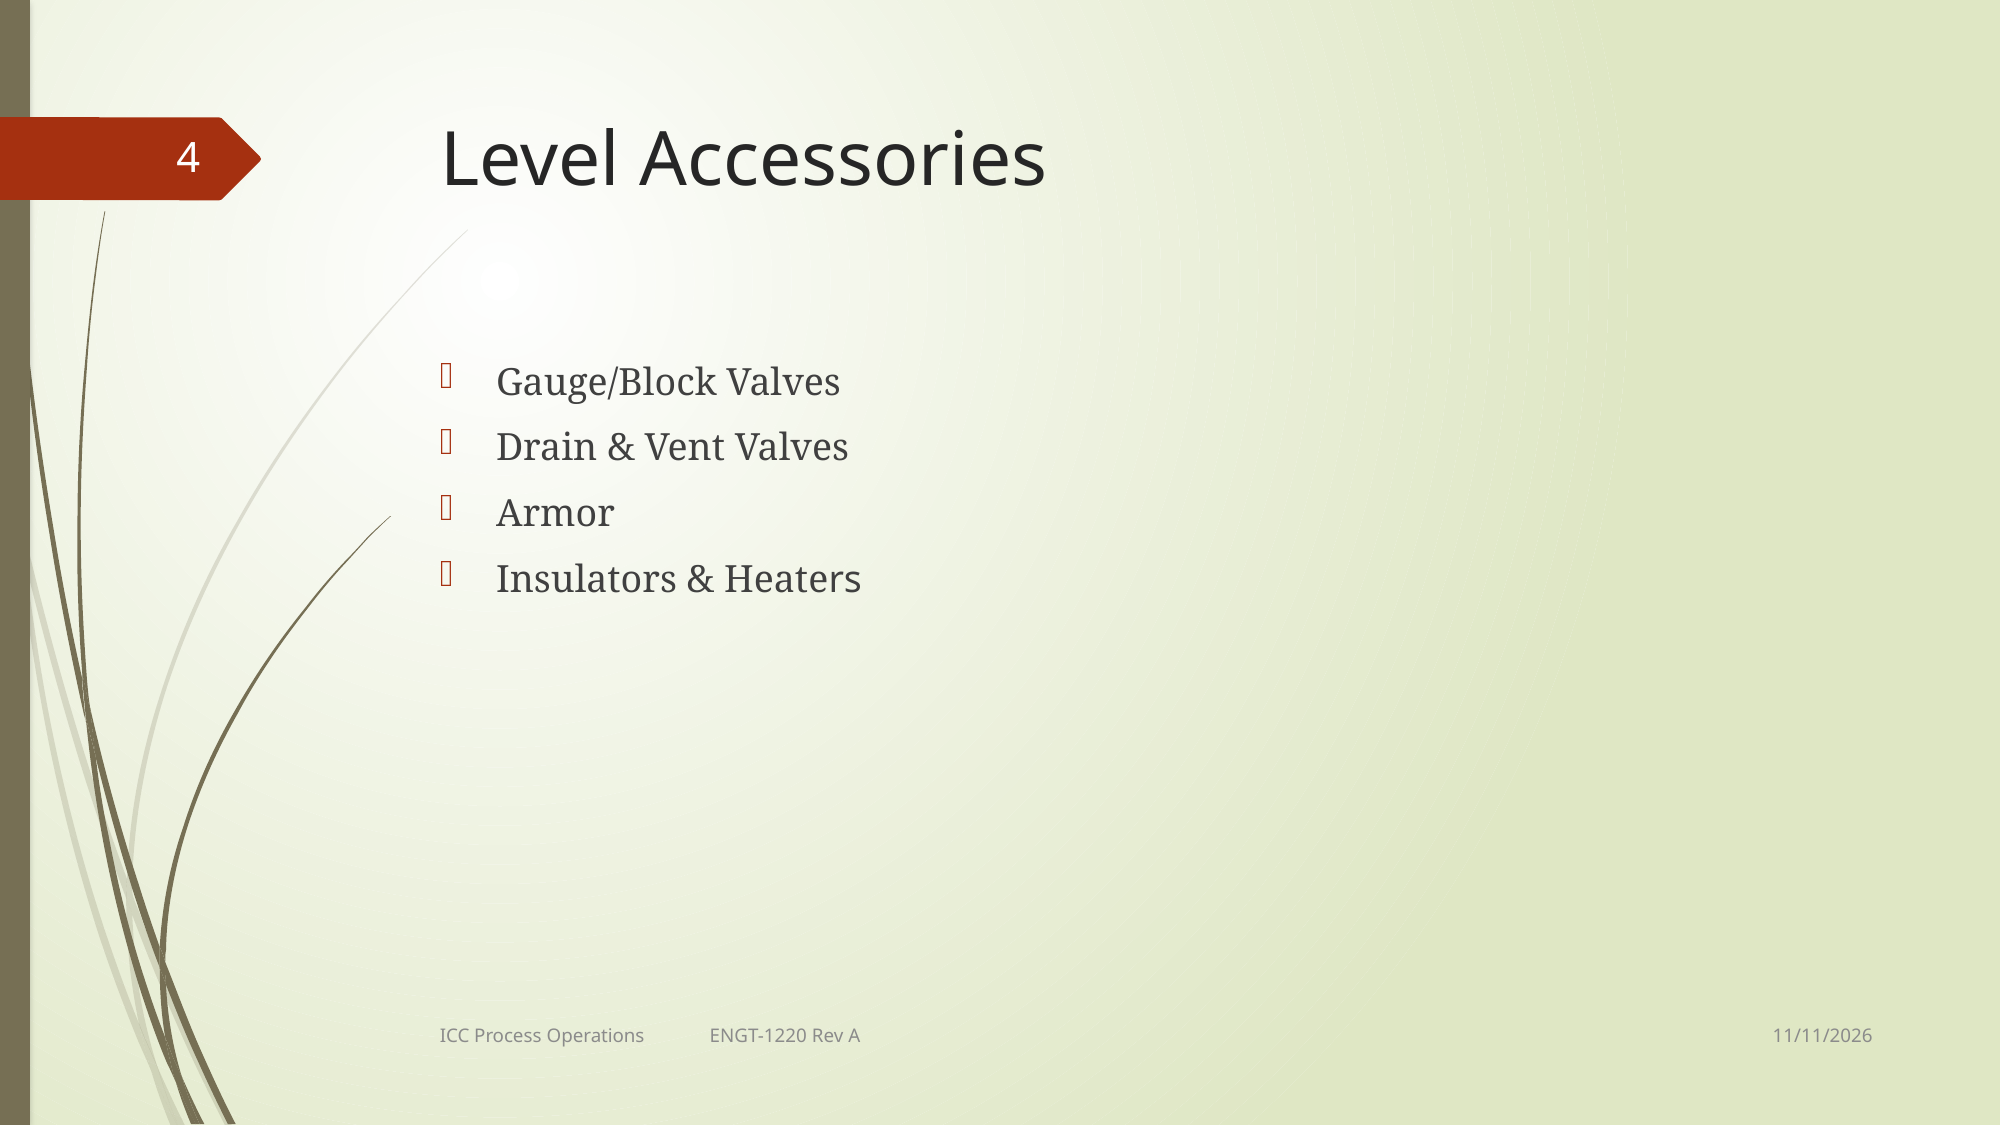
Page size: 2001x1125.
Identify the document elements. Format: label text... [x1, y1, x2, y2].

footer ICC Process Operations ENGT-1220 Rev A [424, 1006, 1675, 1067]
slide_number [1699, 1005, 1888, 1067]
list Gauge/Block Valves Drain & Vent Valves Armor Insulators & Heaters [424, 350, 1888, 970]
slide_number 4 [87, 129, 216, 190]
title Level Accessories [425, 102, 1888, 313]
